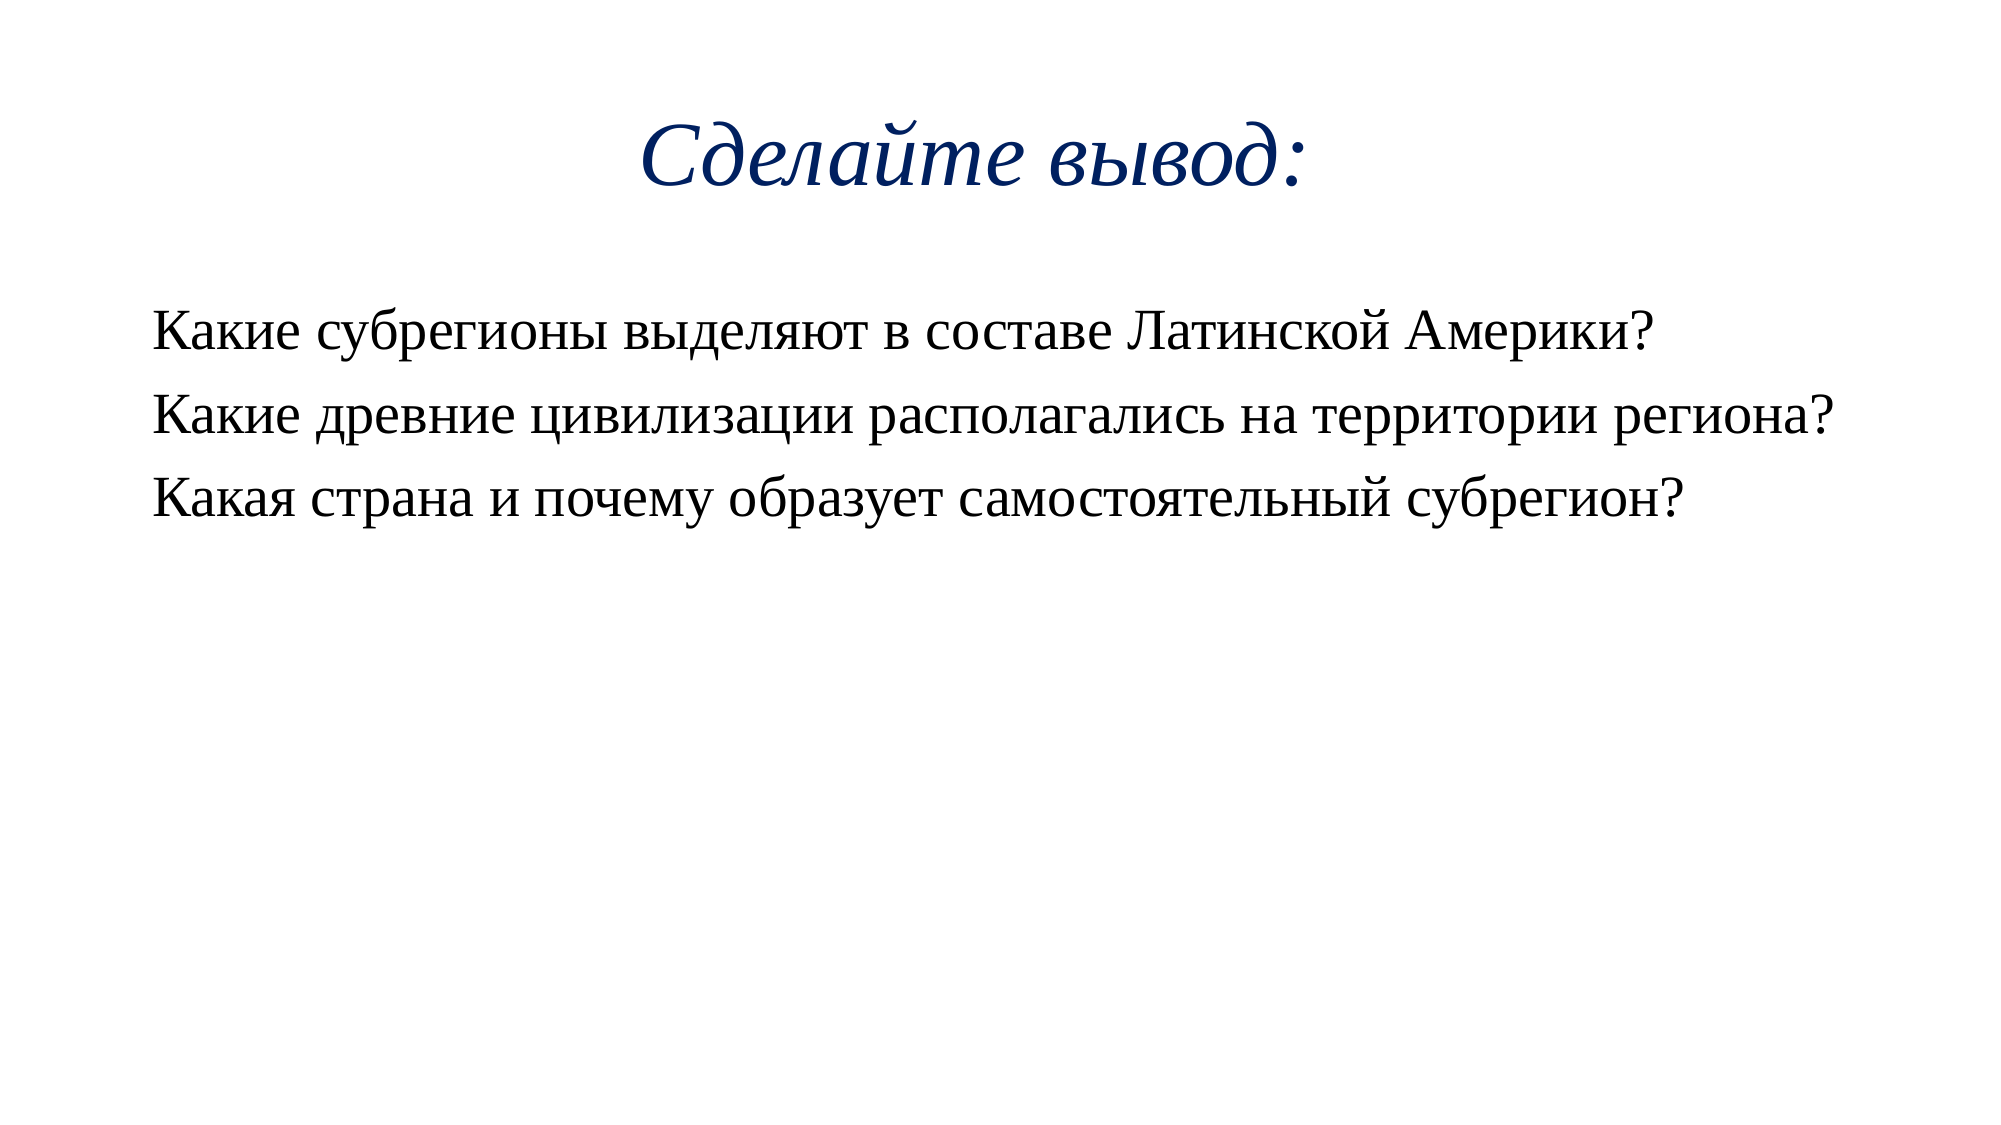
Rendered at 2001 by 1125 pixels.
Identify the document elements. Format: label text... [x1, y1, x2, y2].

title Сделайте вывод: [112, 47, 1838, 265]
list Какие субрегионы выделяют в составе Латинской Америки? Какие древние цивилизации располагались на территории региона? Какая страна и почему образует самостоятельный субрегион? [137, 291, 1863, 1012]
